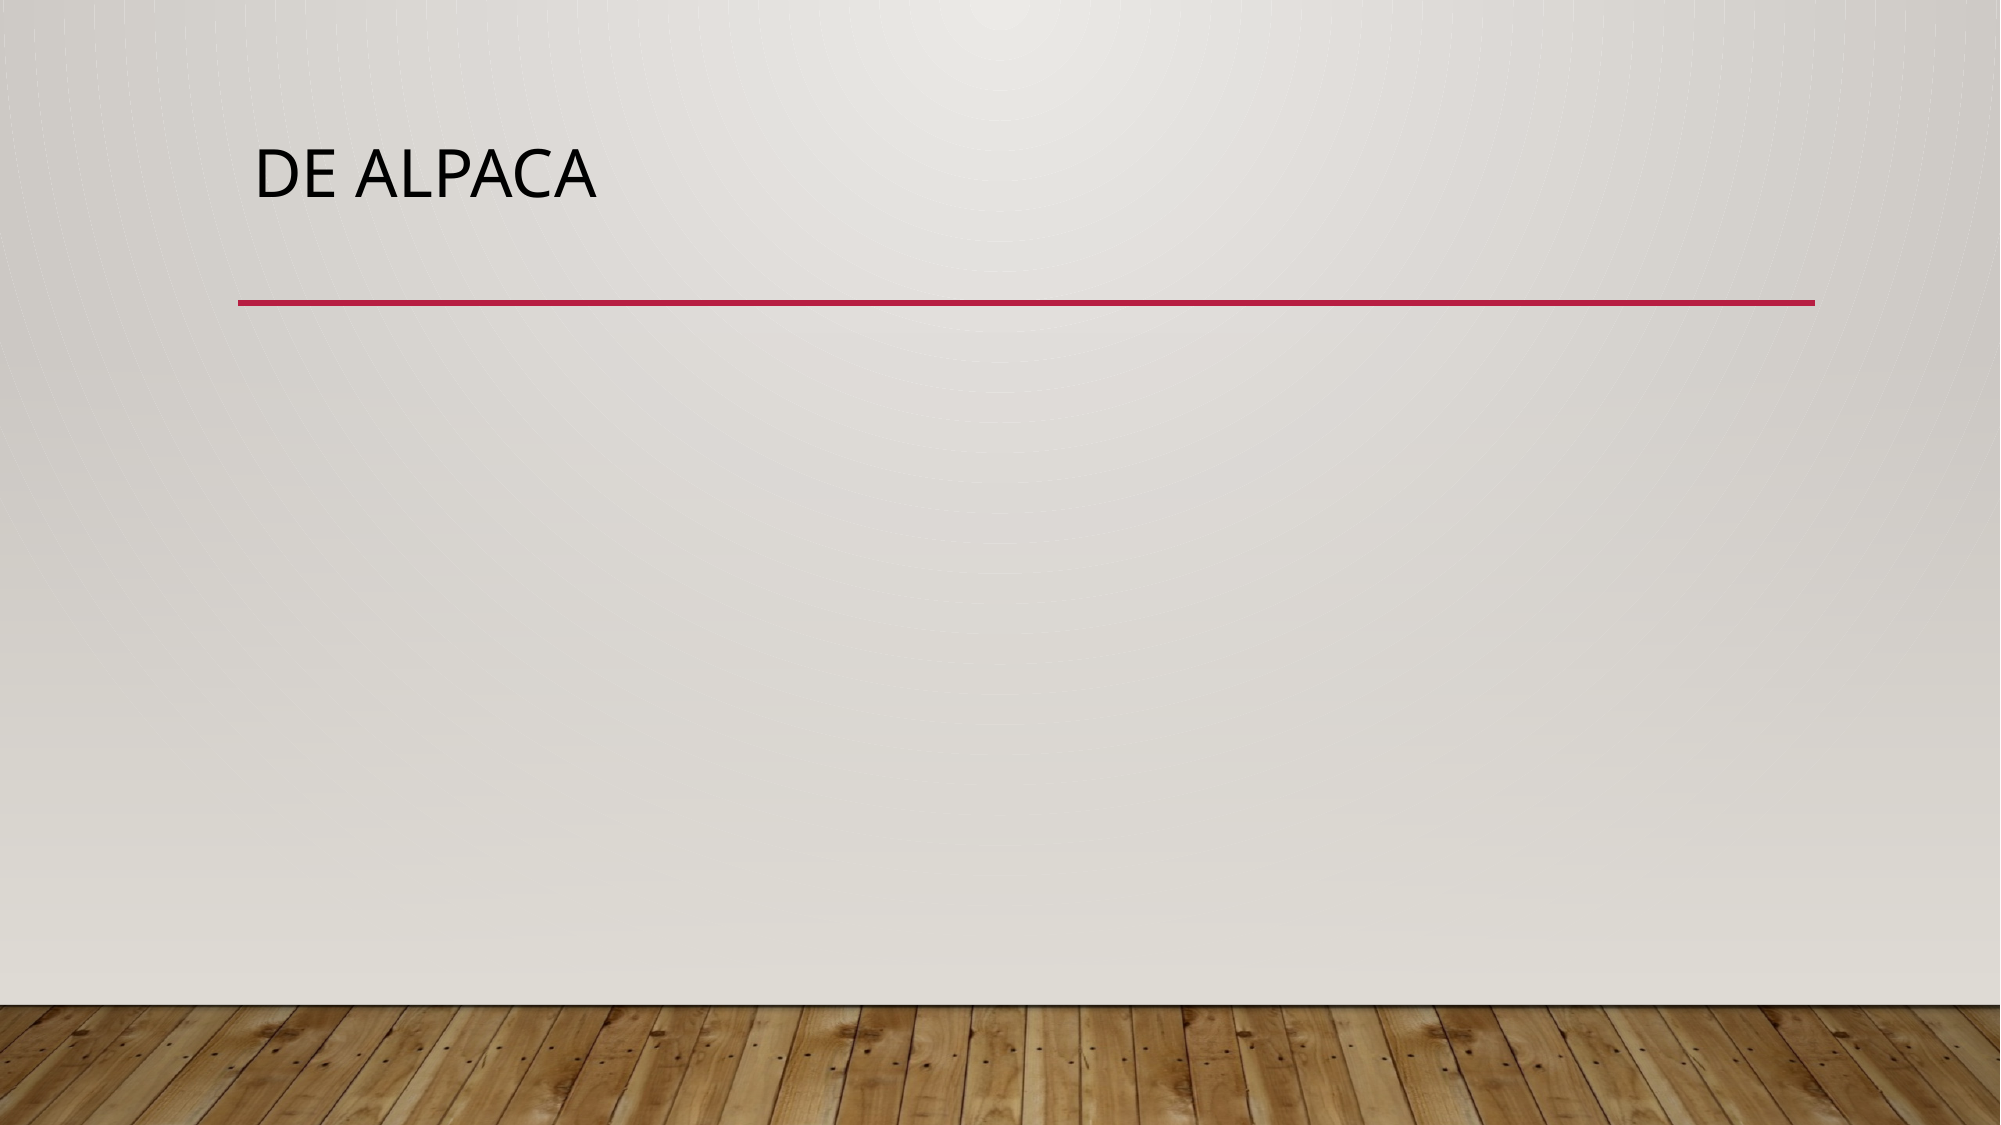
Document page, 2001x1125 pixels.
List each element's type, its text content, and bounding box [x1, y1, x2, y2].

picture [0, 1005, 2000, 1125]
title De alpaca [238, 131, 1814, 305]
